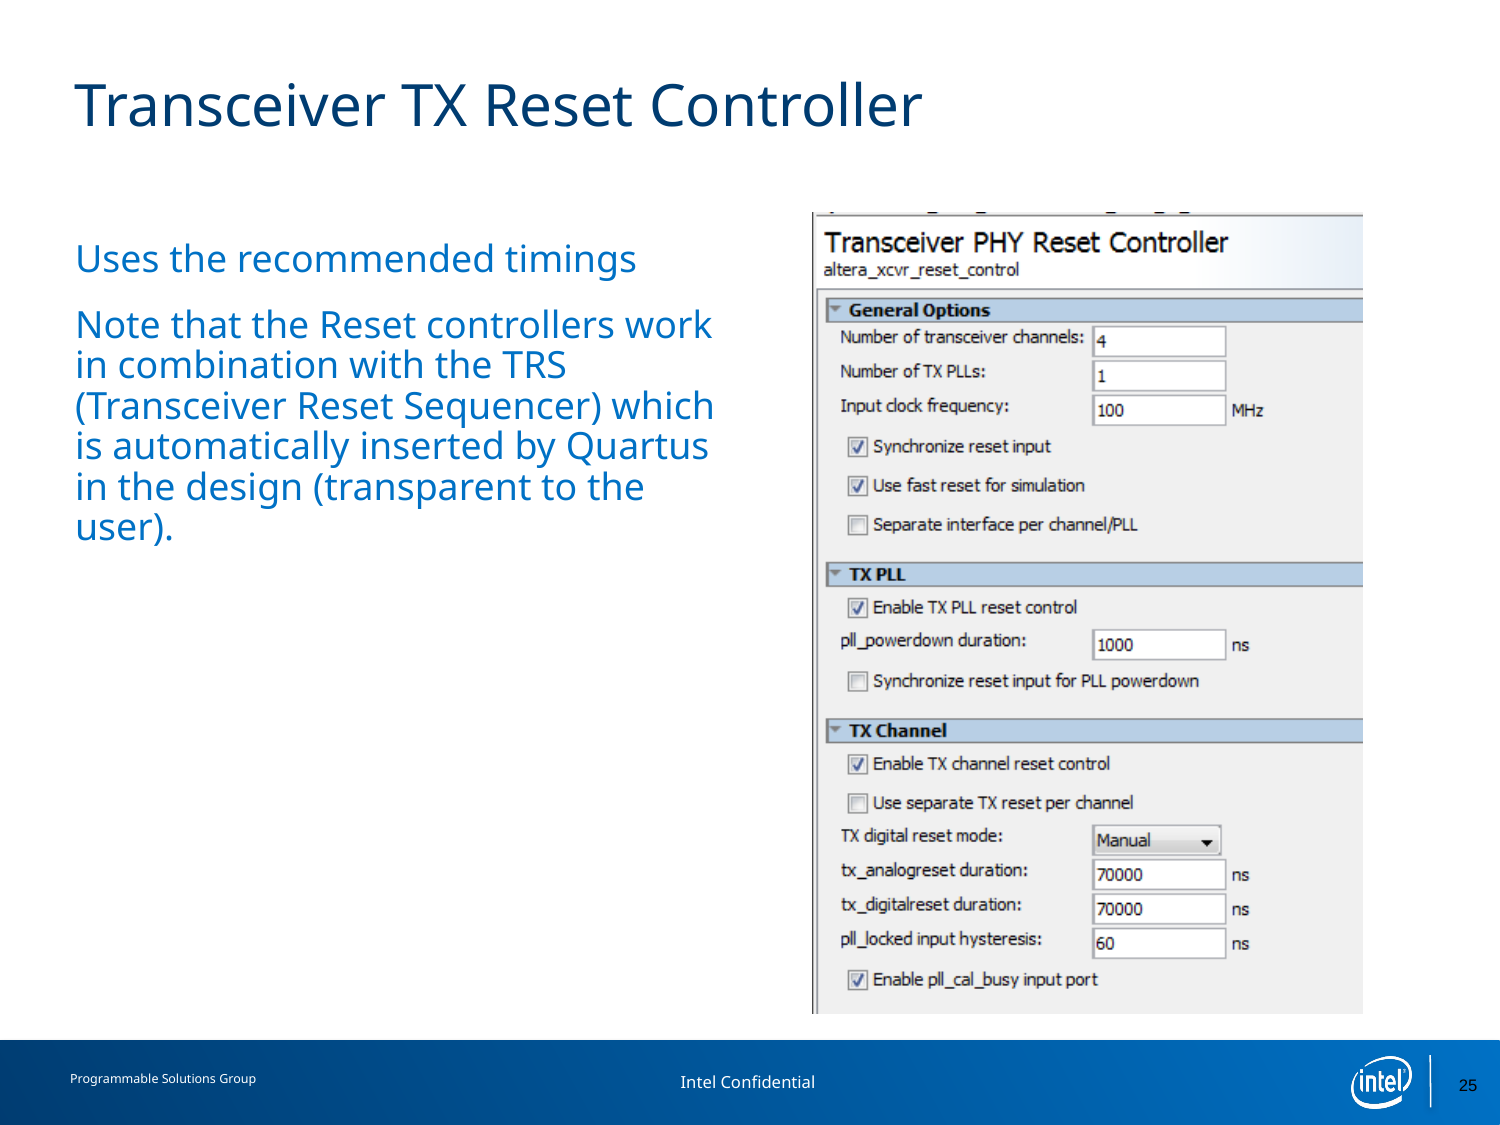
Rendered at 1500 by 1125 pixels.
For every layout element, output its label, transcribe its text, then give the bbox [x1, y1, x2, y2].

slide_number 25 [1127, 1055, 1478, 1116]
title Transceiver TX Reset Controller [74, 67, 1425, 258]
picture [812, 212, 1363, 1015]
list Uses the recommended timings Note that the Reset controllers work in combination with the TRS (Transceiver Reset Sequencer) which is automatically inserted by Quartus in the design (transparent to the user). [75, 174, 738, 977]
